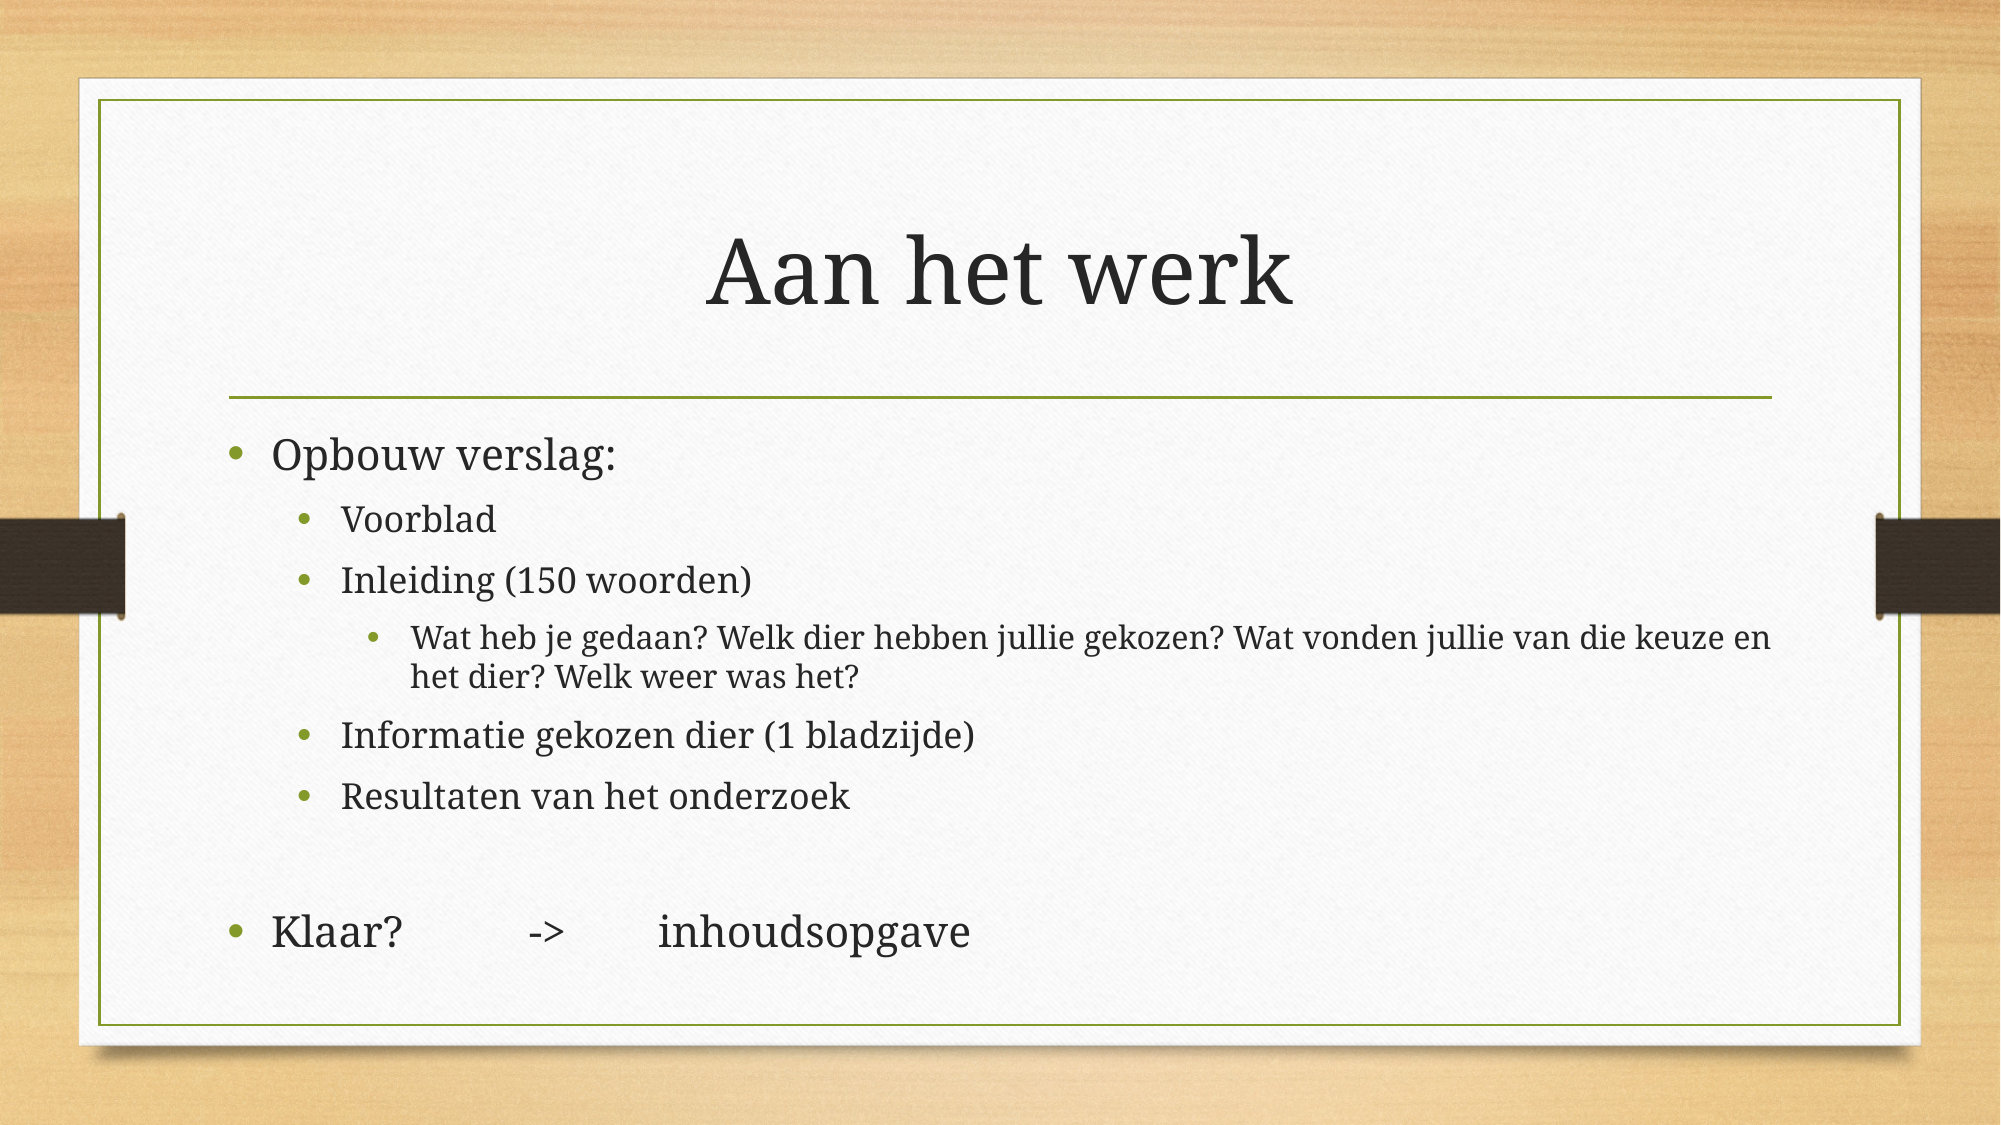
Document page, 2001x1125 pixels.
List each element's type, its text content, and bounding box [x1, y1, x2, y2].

title Aan het werk [212, 161, 1788, 375]
picture [0, 0, 2001, 1125]
list Opbouw verslag: Voorblad Inleiding (150 woorden) Wat heb je gedaan? Welk dier hebben jullie gekozen? Wat vonden jullie van die keuze en het dier? Welk weer was het? Informatie gekozen dier (1 bladzijde) Resultaten van het onderzoek Klaar? -> inhoudsopgave [212, 419, 1788, 964]
